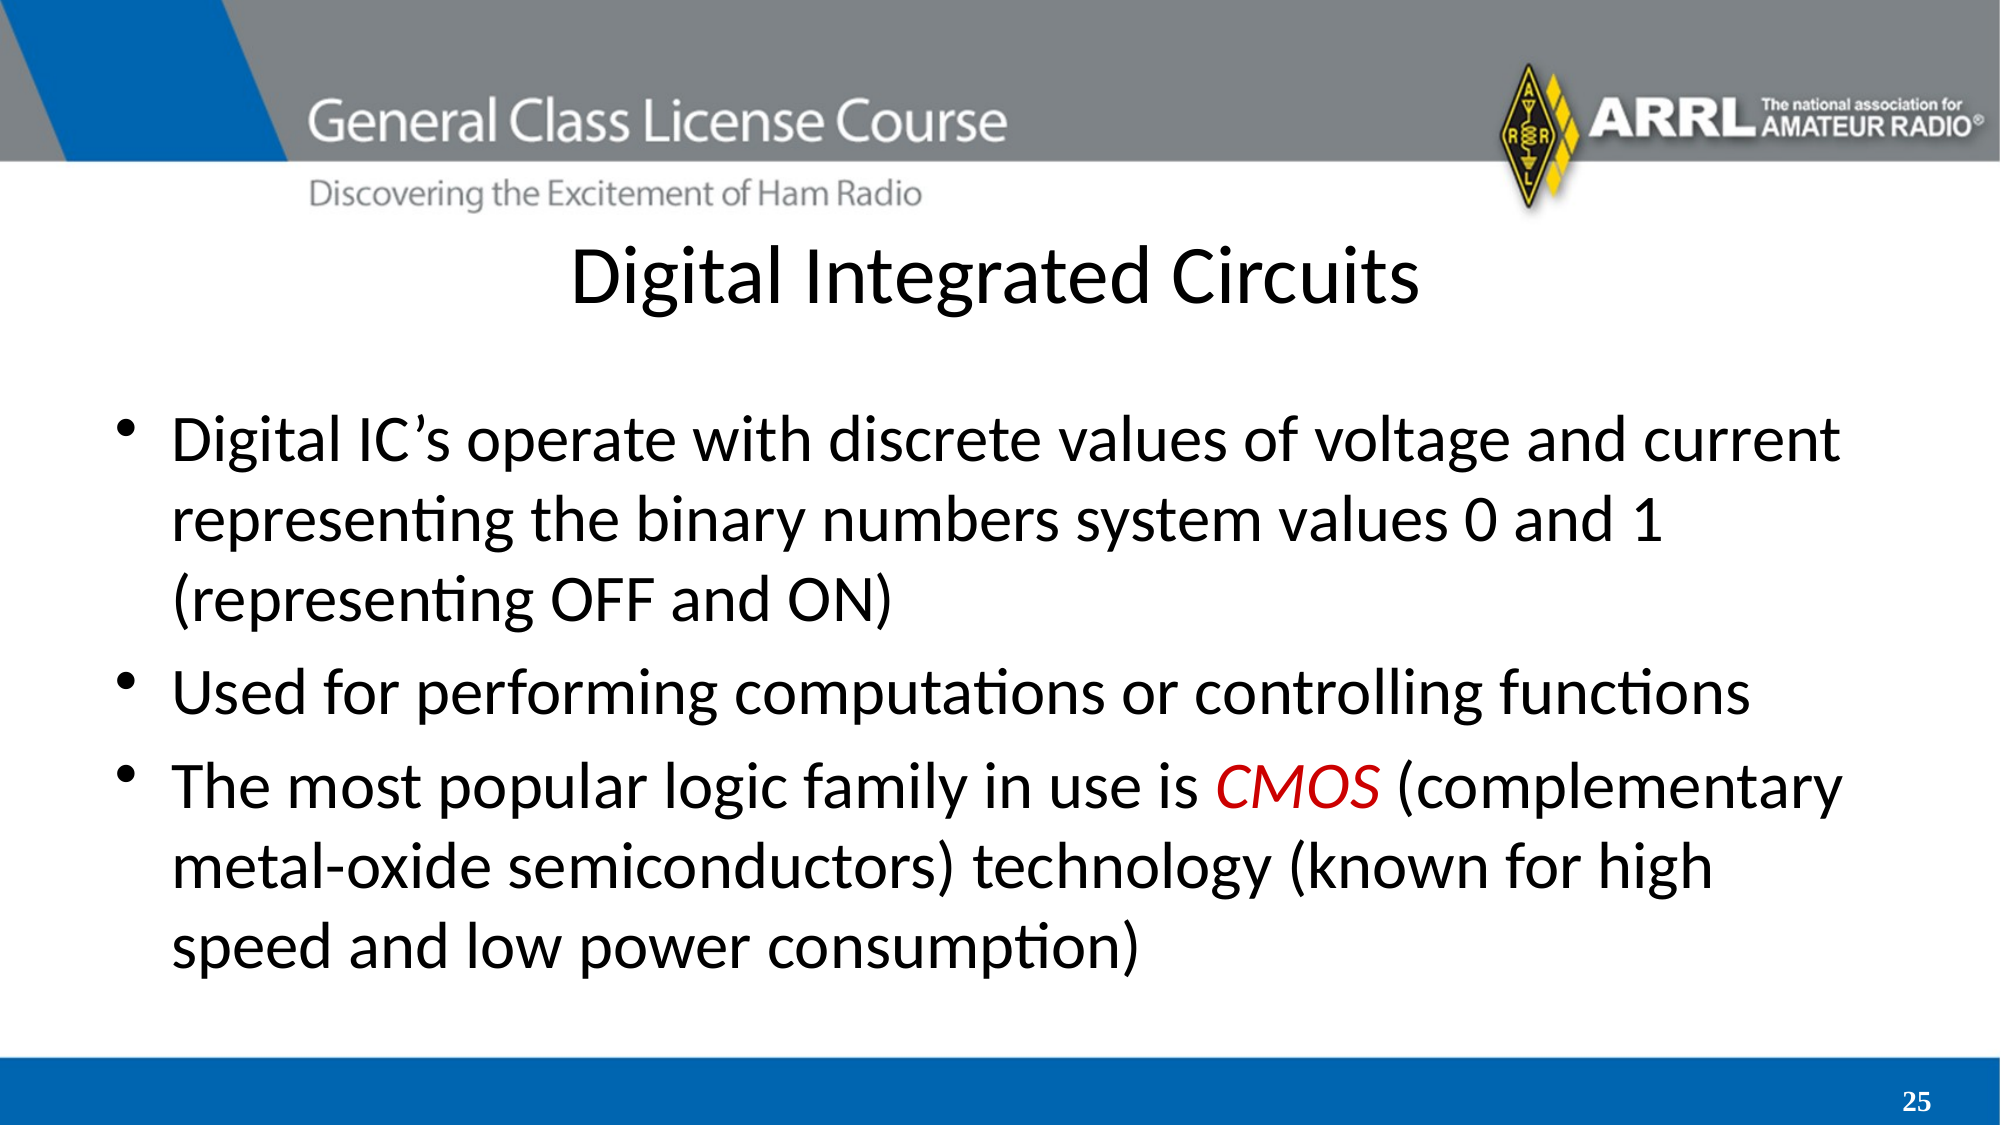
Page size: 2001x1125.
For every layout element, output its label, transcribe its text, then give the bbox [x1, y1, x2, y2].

list Digital IC’s operate with discrete values of voltage and current representing the binary numbers system values 0 and 1 (representing OFF and ON) Used for performing computations or controlling functions The most popular logic family in use is CMOS (complementary metal-oxide semiconductors) technology (known for high speed and low power consumption) [99, 387, 1900, 1075]
picture [0, 0, 2001, 1125]
title Digital Integrated Circuits [96, 212, 1897, 356]
